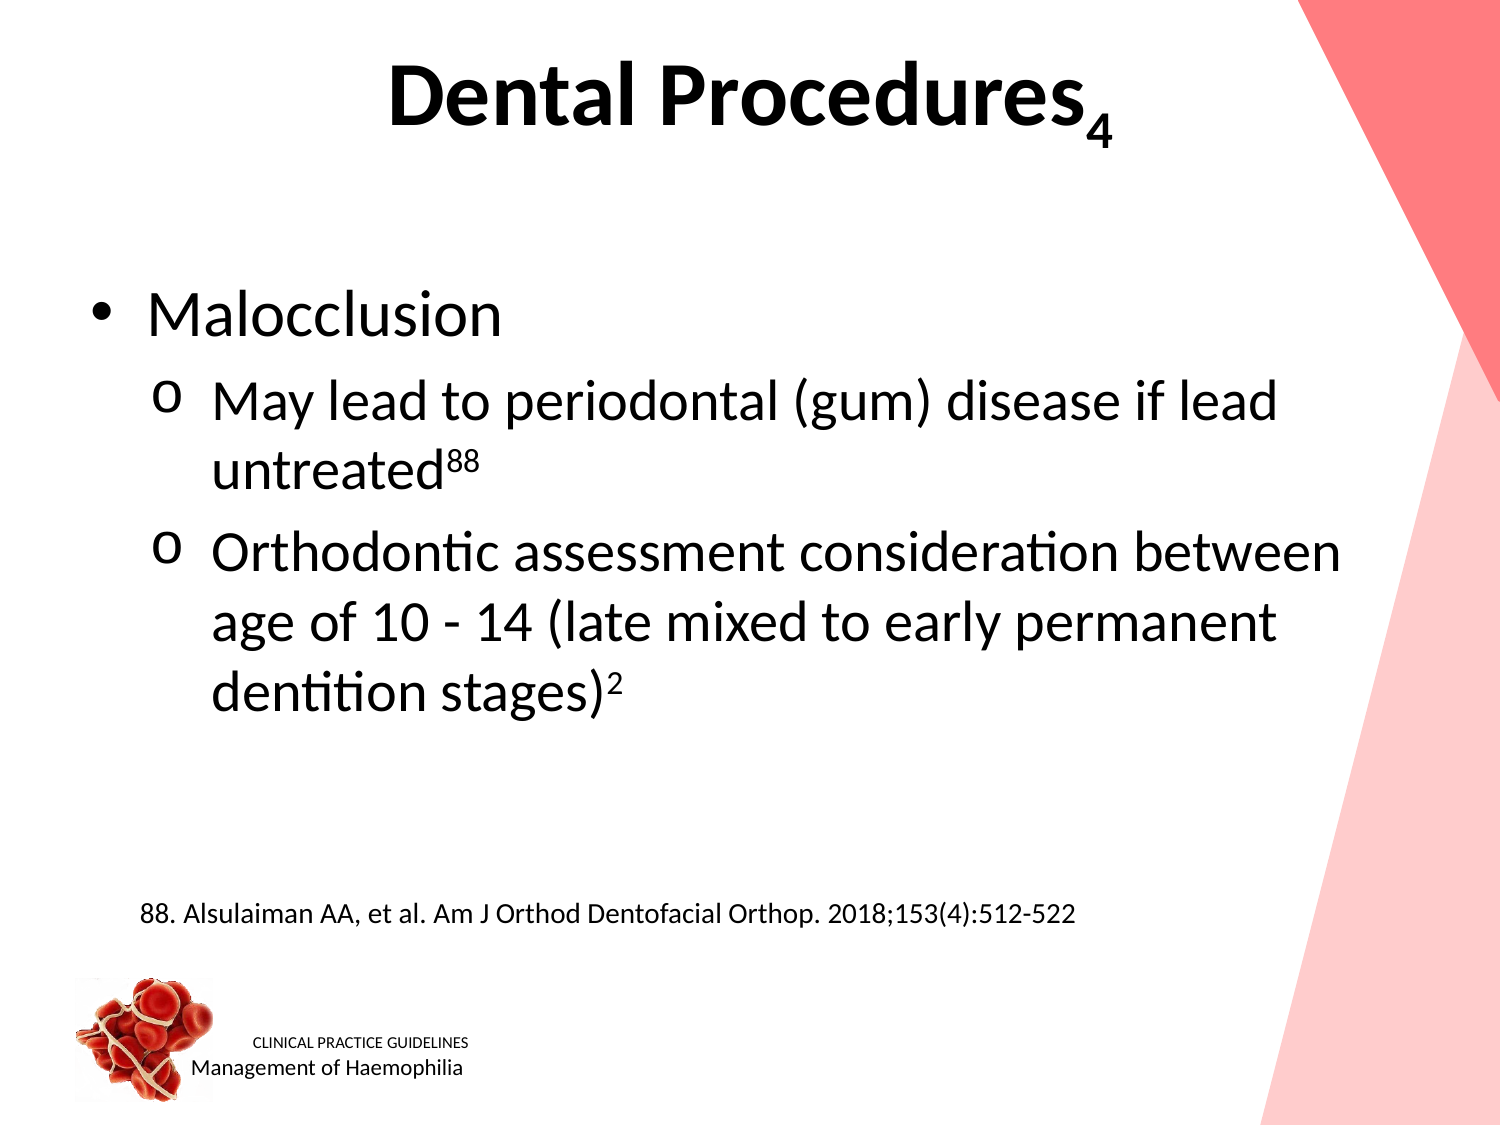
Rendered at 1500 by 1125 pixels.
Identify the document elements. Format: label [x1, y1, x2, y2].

text_box [74, 0, 1500, 1125]
